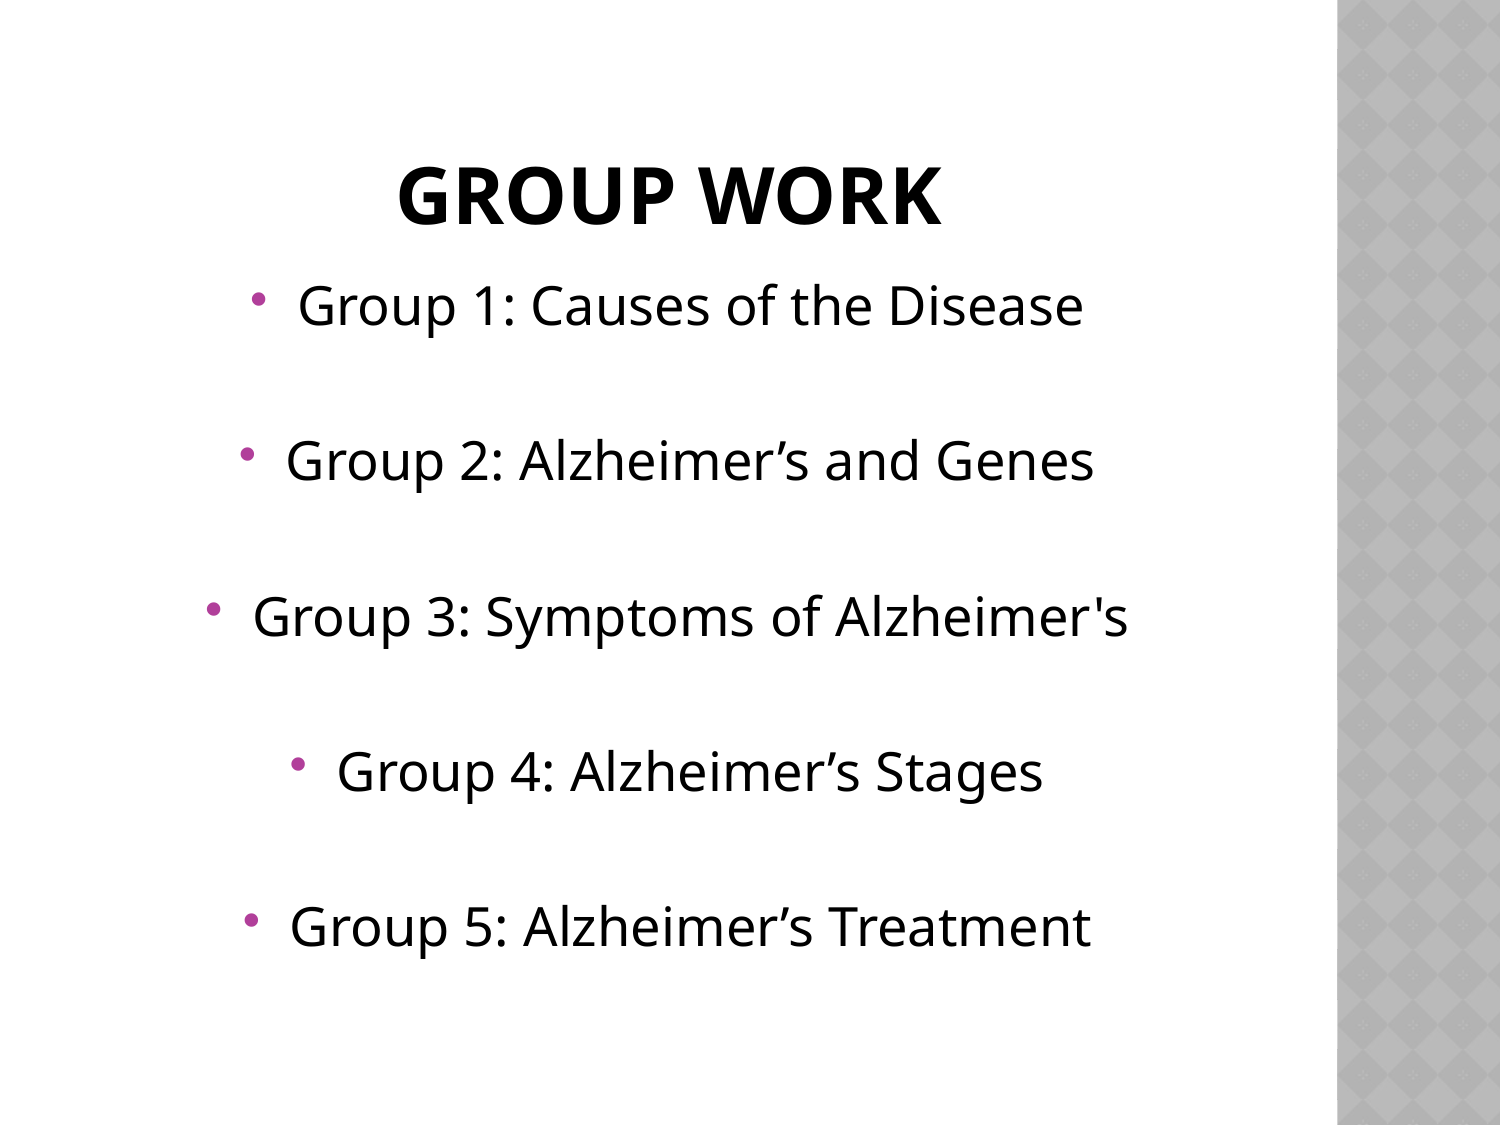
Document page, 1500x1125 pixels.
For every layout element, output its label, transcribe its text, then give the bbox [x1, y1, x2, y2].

title Group Work [75, 52, 1263, 240]
list Group 1: Causes of the Disease Group 2: Alzheimer’s and Genes Group 3: Symptoms of Alzheimer's Group 4: Alzheimer’s Stages Group 5: Alzheimer’s Treatment [75, 264, 1263, 1059]
